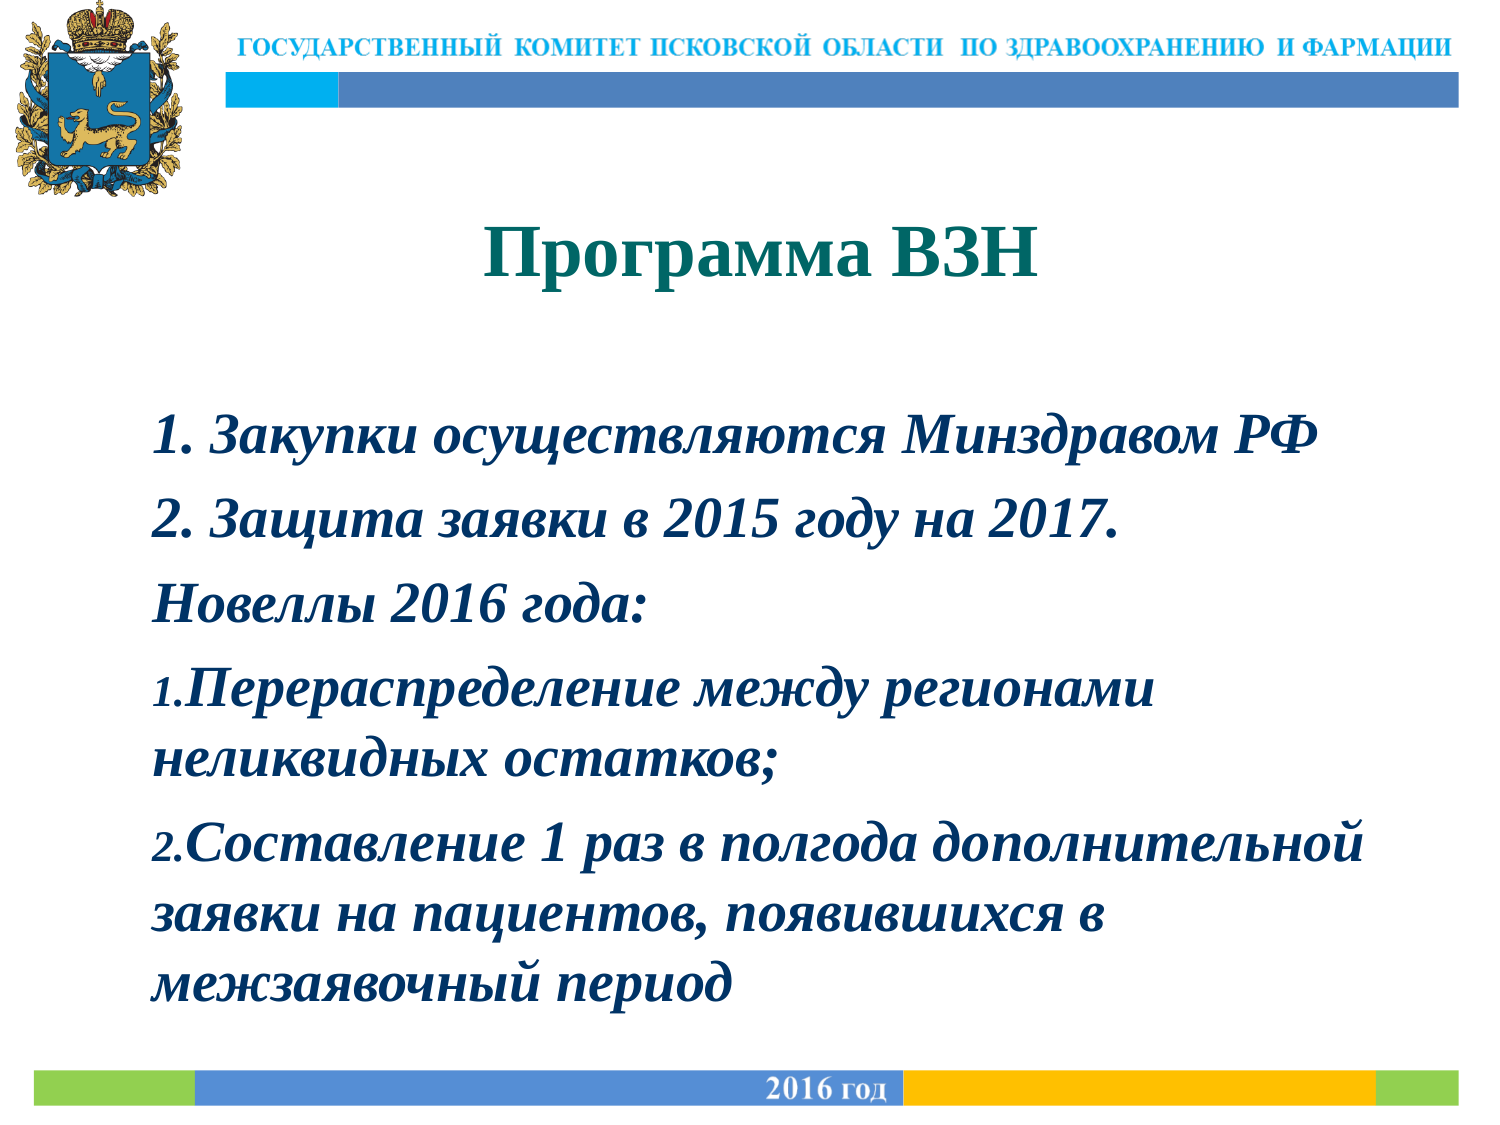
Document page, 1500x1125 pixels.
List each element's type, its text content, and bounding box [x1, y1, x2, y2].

picture [0, 0, 197, 197]
picture [714, 1056, 940, 1125]
text_box Программа ВЗН [123, 136, 1400, 301]
text_box 1. Закупки осуществляются Минздравом РФ 2. Защита заявки в 2015 году на 2017. Новеллы 2016 года: Перераспределение между регионами неликвидных остатков; Составление 1 раз в полгода дополнительной заявки на пациентов, появившихся в межзаявочный период [137, 387, 1400, 1035]
picture [206, 16, 1482, 77]
